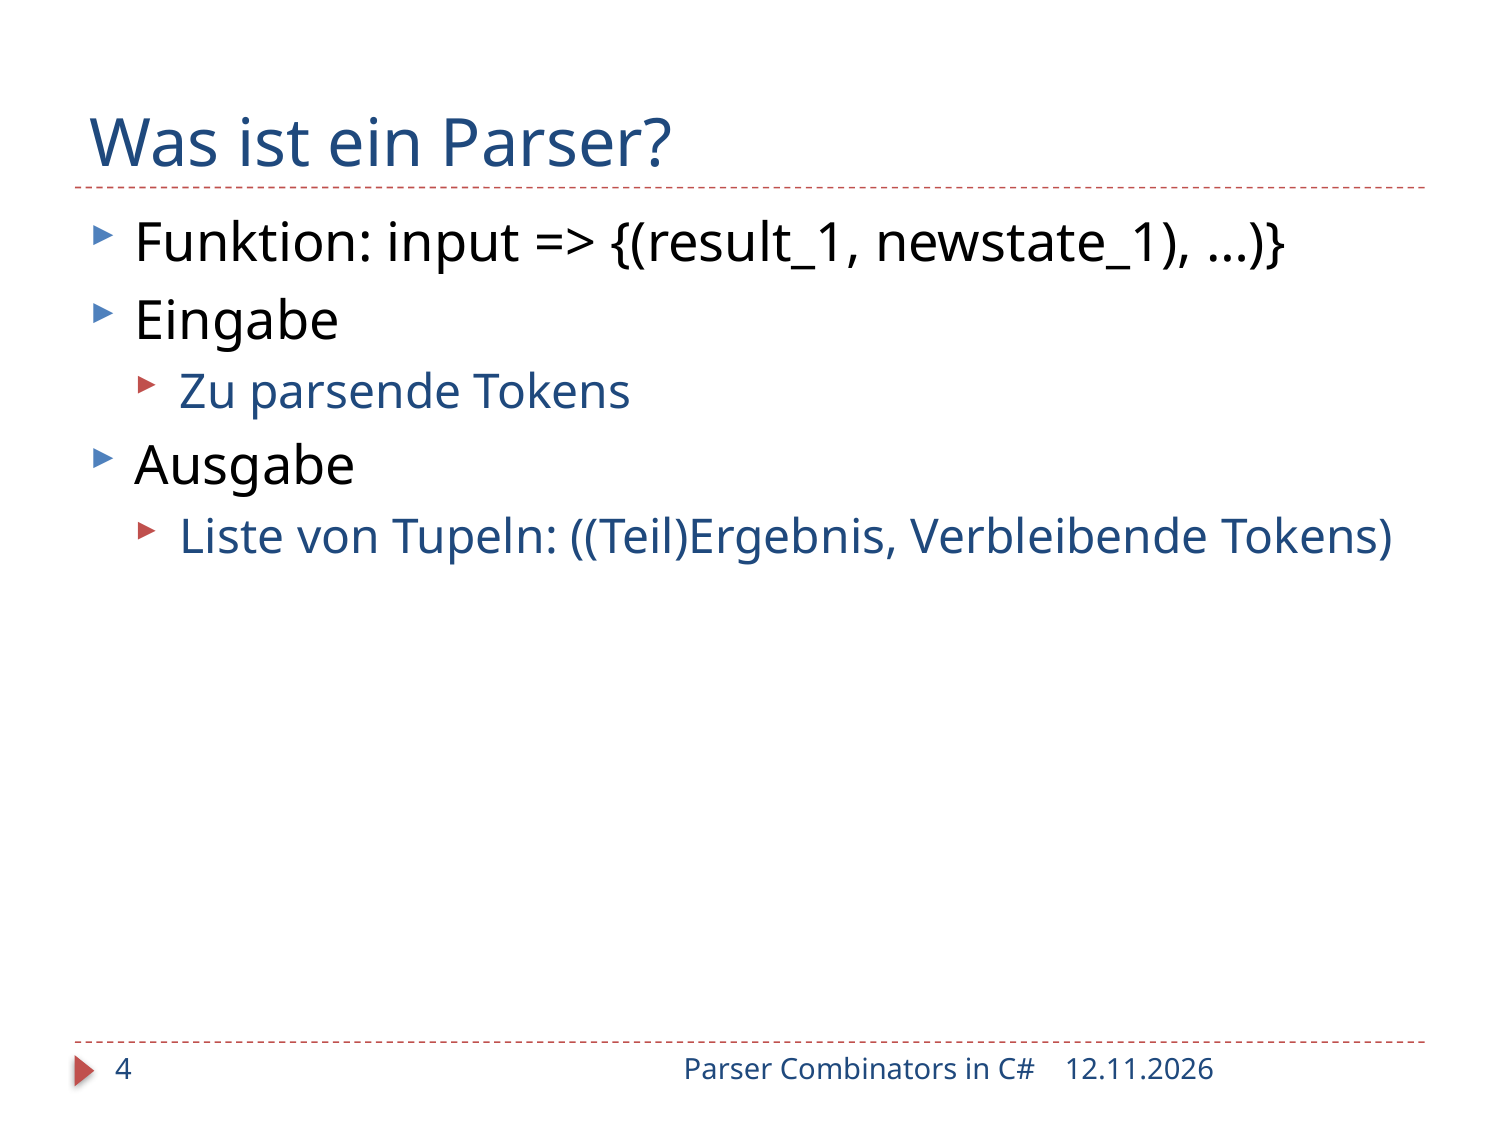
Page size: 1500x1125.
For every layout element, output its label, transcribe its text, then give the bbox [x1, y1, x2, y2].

slide_number 4 [100, 1042, 426, 1103]
list Funktion: input => {(result_1, newstate_1), …)} Eingabe Zu parsende Tokens Ausgabe Liste von Tupeln: ((Teil)Ergebnis, Verbleibende Tokens) [75, 200, 1425, 1010]
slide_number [1051, 1042, 1426, 1103]
title Was ist ein Parser? [75, 24, 1425, 188]
footer Parser Combinators in C# [475, 1042, 1051, 1103]
